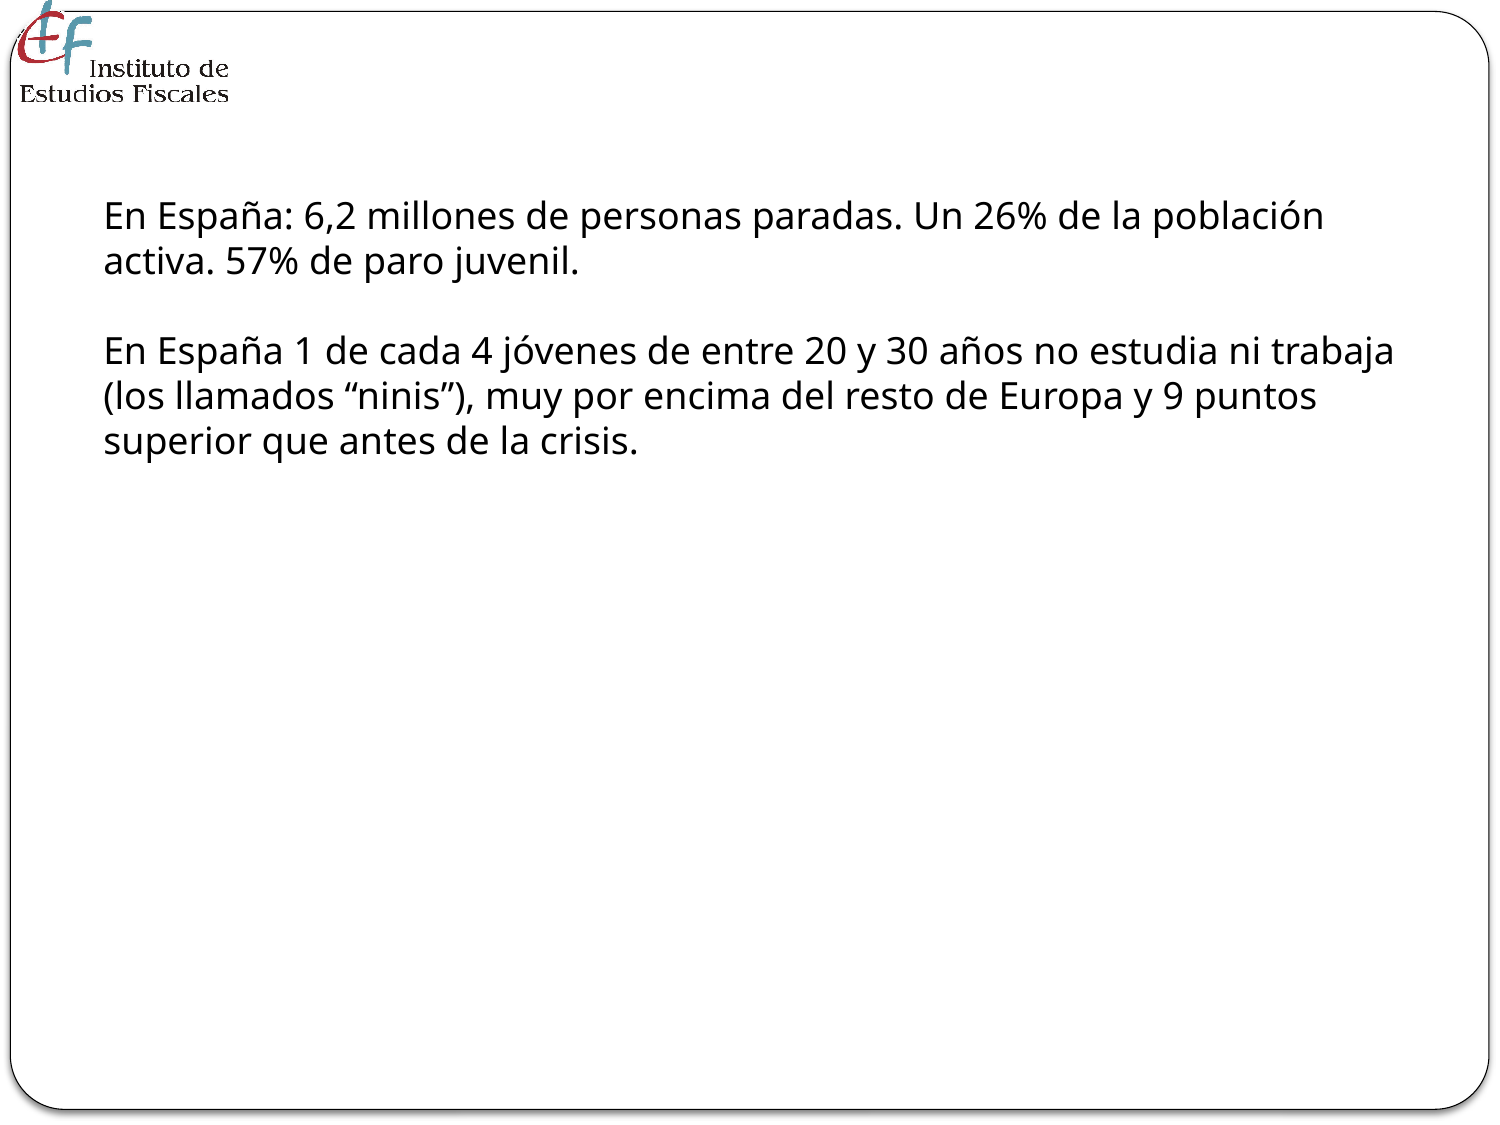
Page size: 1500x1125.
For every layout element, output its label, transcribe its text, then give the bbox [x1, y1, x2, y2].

text_box En España: 6,2 millones de personas paradas. Un 26% de la población activa. 57% de paro juvenil. En España 1 de cada 4 jóvenes de entre 20 y 30 años no estudia ni trabaja (los llamados “ninis”), muy por encima del resto de Europa y 9 puntos superior que antes de la crisis. [88, 184, 1412, 470]
picture [17, 0, 228, 102]
